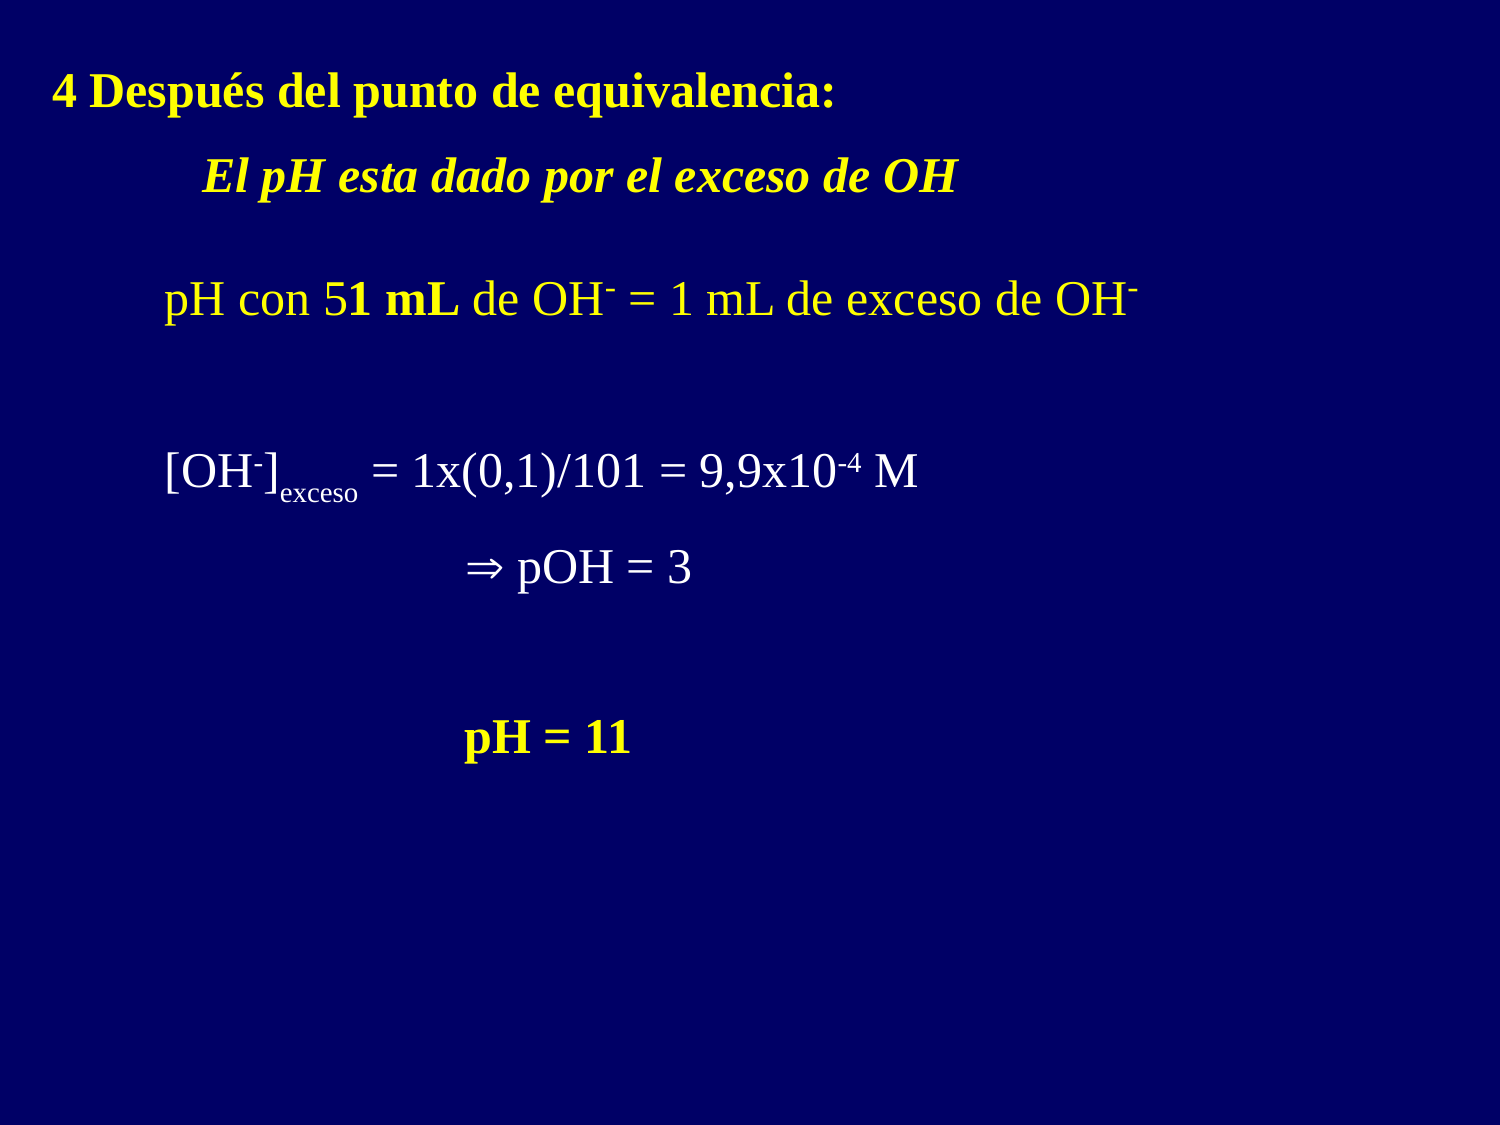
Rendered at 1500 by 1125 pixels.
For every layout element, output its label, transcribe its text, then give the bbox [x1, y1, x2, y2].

text_box 4 Después del punto de equivalencia: El pH esta dado por el exceso de OH [37, 50, 1500, 210]
text_box pH con 51 mL de OH- = 1 mL de exceso de OH- [OH-]exceso = 1x(0,1)/101 = 9,9x10-4 M  pOH = 3 pH = 11 [0, 249, 1500, 771]
